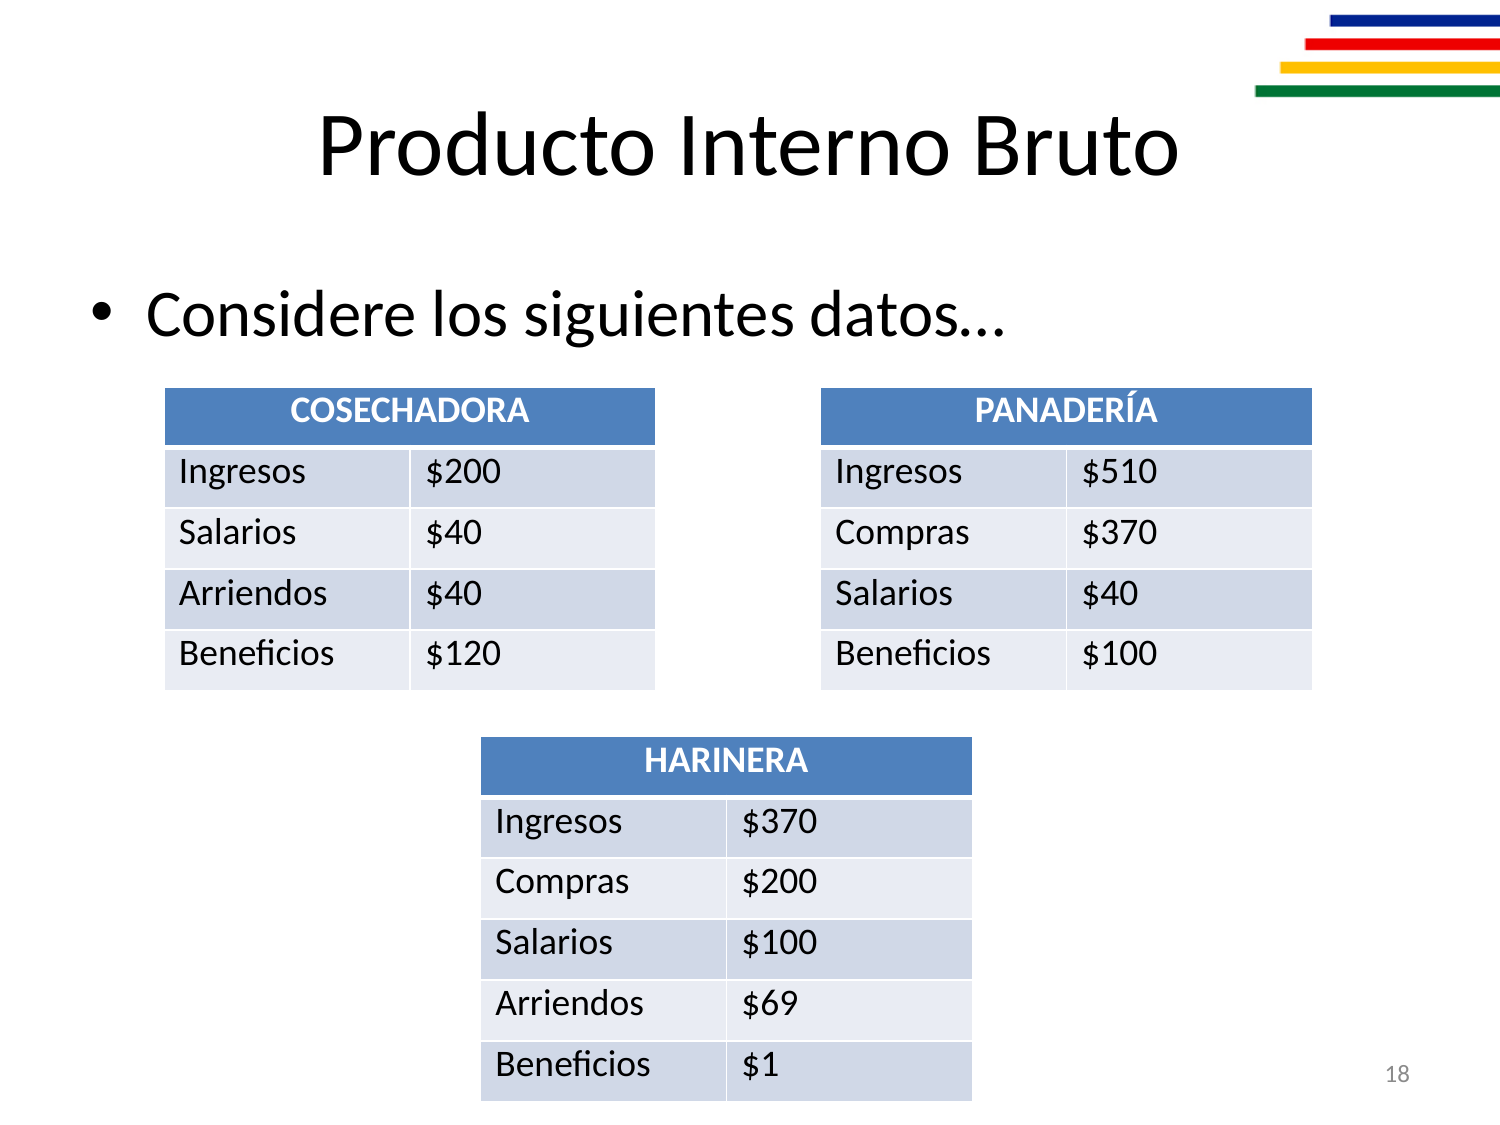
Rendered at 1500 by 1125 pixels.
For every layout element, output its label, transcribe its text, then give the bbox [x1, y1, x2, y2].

table_header HARINERA [481, 737, 972, 795]
table_cell $510 [1067, 450, 1312, 507]
table_header PANADERÍA [821, 388, 1312, 445]
table_cell Ingresos [165, 450, 409, 507]
table_cell $200 [411, 450, 655, 507]
table_cell $40 [411, 570, 655, 629]
title Producto Interno Bruto [75, 45, 1425, 233]
slide_number 18 [1074, 1042, 1425, 1103]
table_cell $200 [727, 859, 972, 918]
table_cell $370 [1067, 509, 1312, 568]
table_cell $100 [1067, 631, 1312, 690]
table_cell $100 [727, 920, 972, 979]
table_cell $40 [411, 509, 655, 568]
table_cell Compras [481, 859, 726, 918]
picture [0, 0, 1500, 1125]
list Considere los siguientes datos… [75, 262, 1425, 1005]
table_cell Beneficios [165, 631, 409, 690]
table_cell $120 [411, 631, 655, 690]
table_cell Salarios [821, 570, 1066, 629]
table_header COSECHADORA [165, 388, 655, 445]
table_cell $40 [1067, 570, 1312, 629]
table_cell Salarios [165, 509, 409, 568]
table_cell Ingresos [821, 450, 1066, 507]
table_cell $1 [727, 1042, 972, 1101]
table_cell $69 [727, 981, 972, 1040]
table_cell Compras [821, 509, 1066, 568]
table_cell $370 [727, 800, 972, 857]
table_cell Salarios [481, 920, 726, 979]
table_cell Ingresos [481, 800, 726, 857]
table_cell Arriendos [481, 981, 726, 1040]
table_cell Beneficios [821, 631, 1066, 690]
table_cell Arriendos [165, 570, 409, 629]
table_cell Beneficios [481, 1042, 726, 1101]
